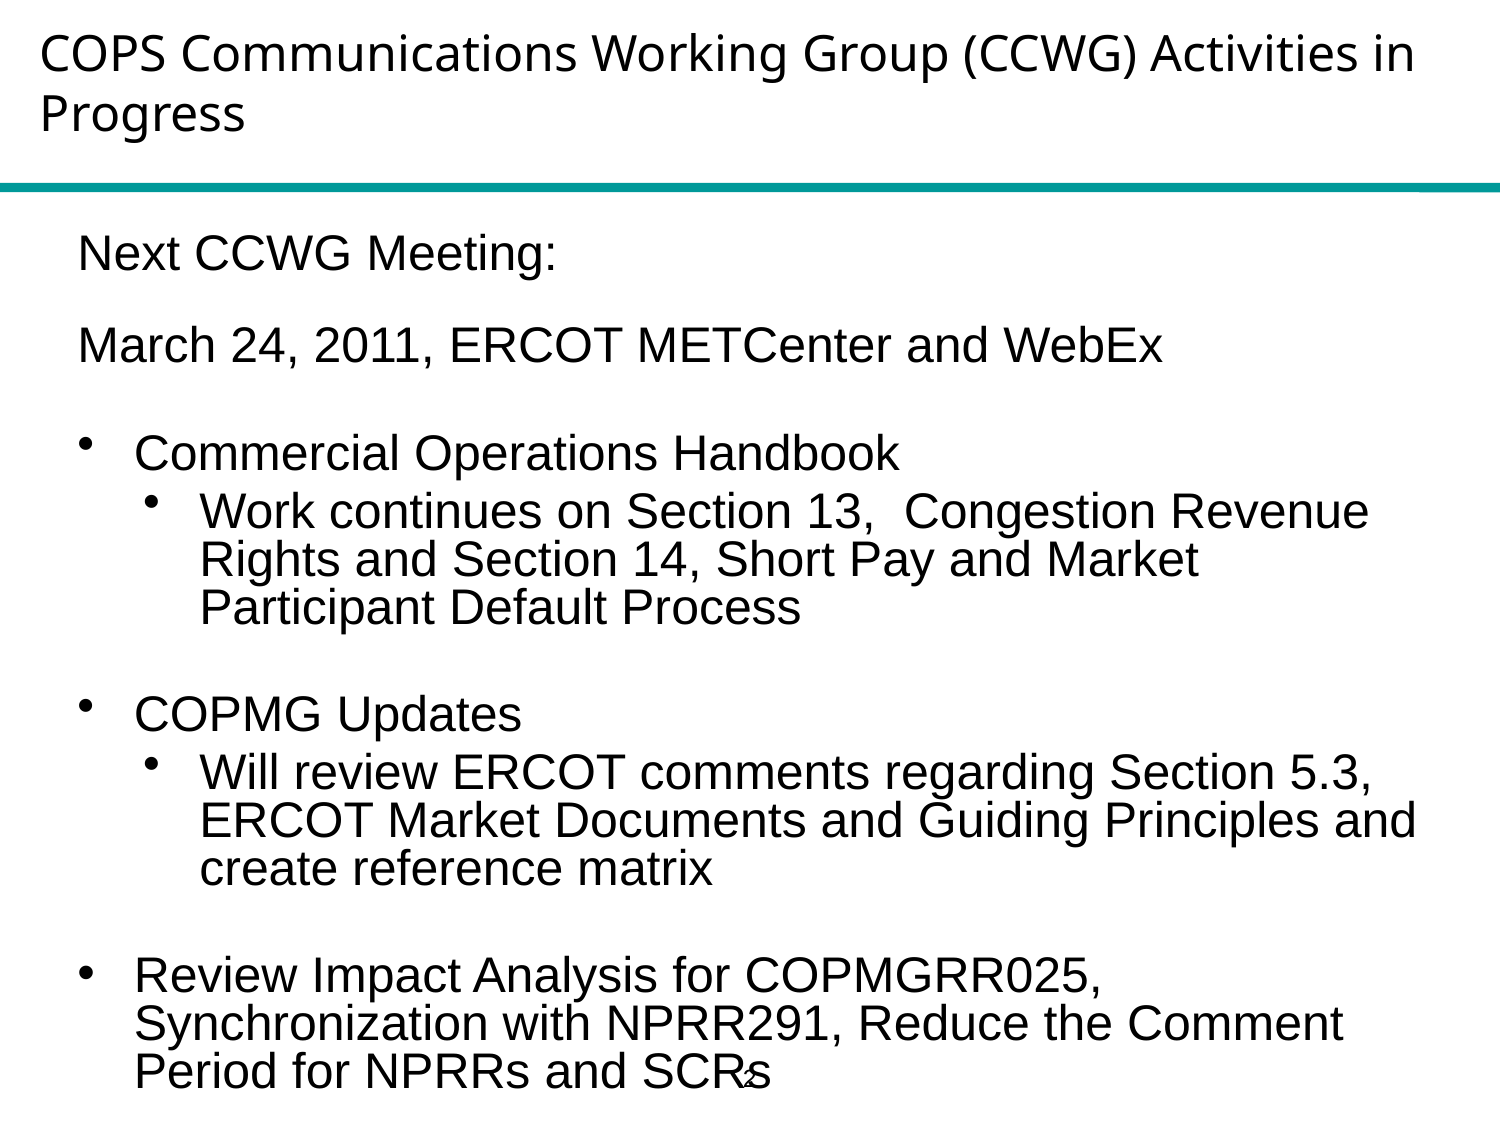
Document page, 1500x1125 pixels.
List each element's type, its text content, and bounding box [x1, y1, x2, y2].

text_box 2 [512, 1024, 988, 1100]
list Next CCWG Meeting: March 24, 2011, ERCOT METCenter and WebEx Commercial Operations Handbook Work continues on Section 13, Congestion Revenue Rights and Section 14, Short Pay and Market Participant Default Process COPMG Updates Will review ERCOT comments regarding Section 5.3, ERCOT Market Documents and Guiding Principles and create reference matrix Review Impact Analysis for COPMGRR025, Synchronization with NPRR291, Reduce the Comment Period for NPRRs and SCRs [62, 224, 1438, 1076]
title COPS Communications Working Group (CCWG) Activities in Progress [24, 24, 1451, 138]
